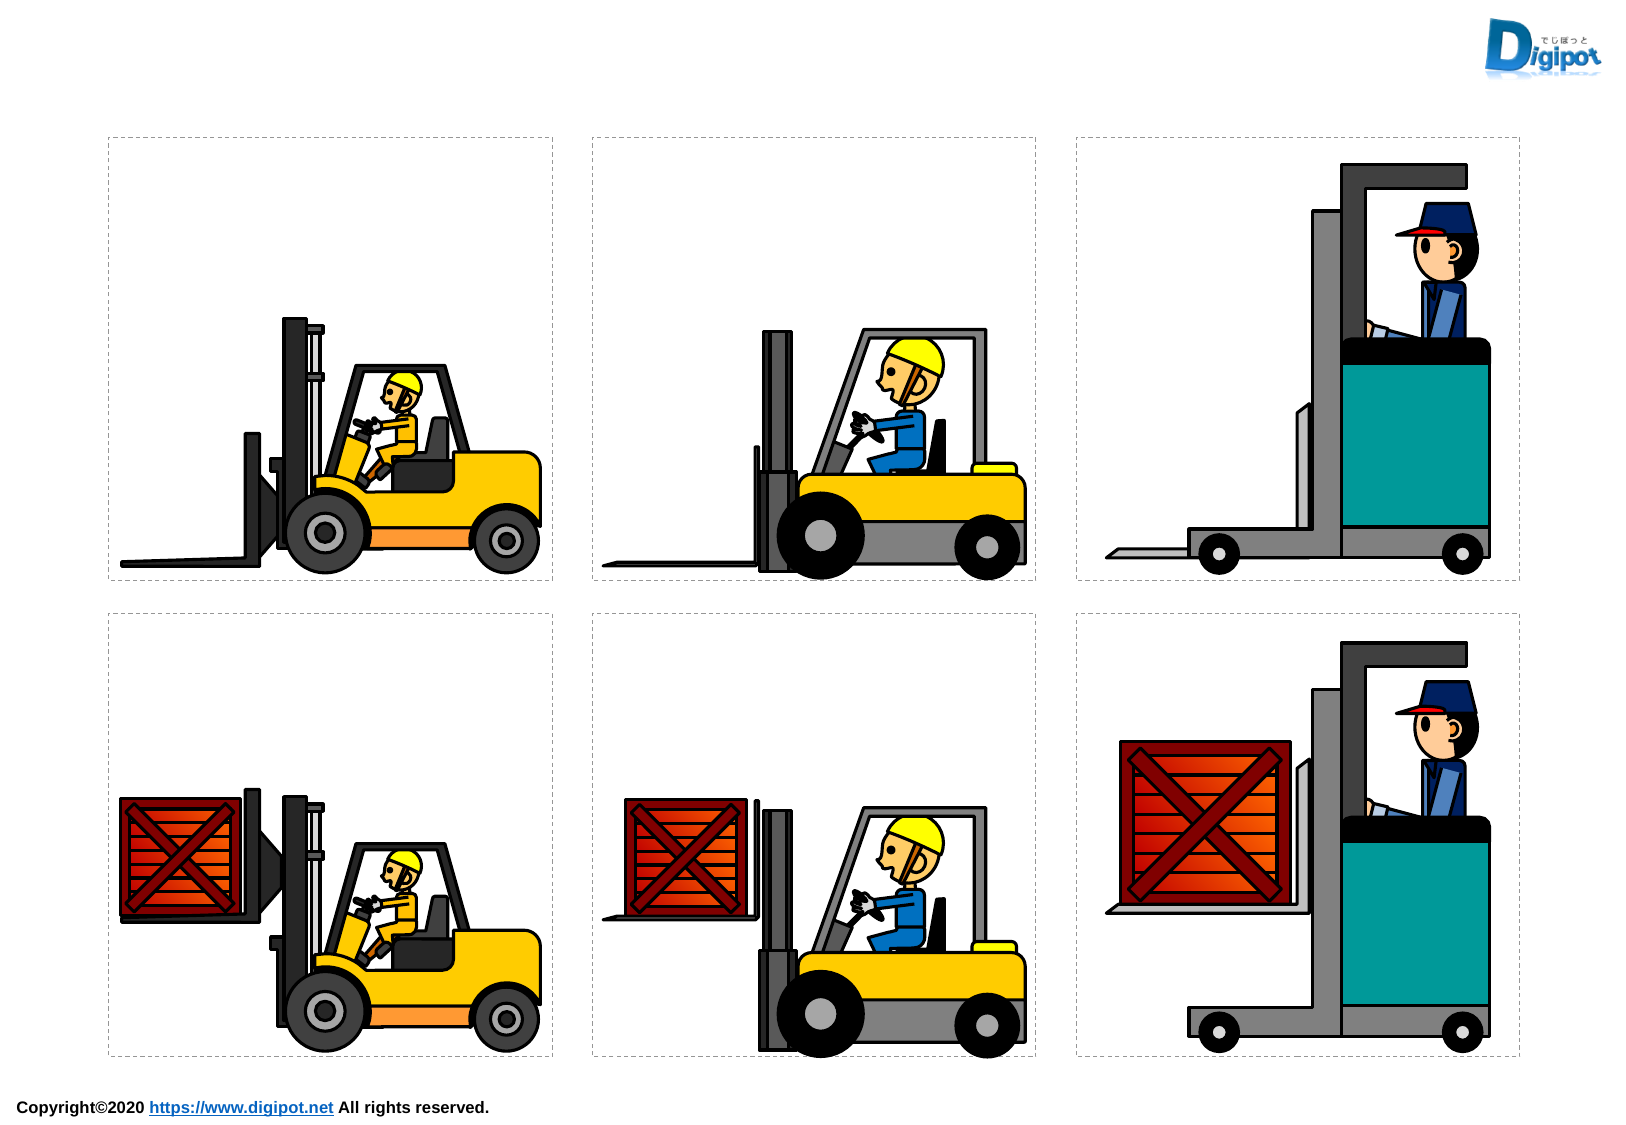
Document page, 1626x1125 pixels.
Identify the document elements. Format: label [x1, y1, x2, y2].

text_box [109, 787, 541, 1052]
text_box [121, 318, 541, 573]
text_box [1106, 164, 1490, 574]
text_box [1105, 642, 1490, 1052]
picture [1485, 18, 1602, 82]
text_box [603, 787, 1026, 1058]
text_box [603, 329, 1026, 579]
